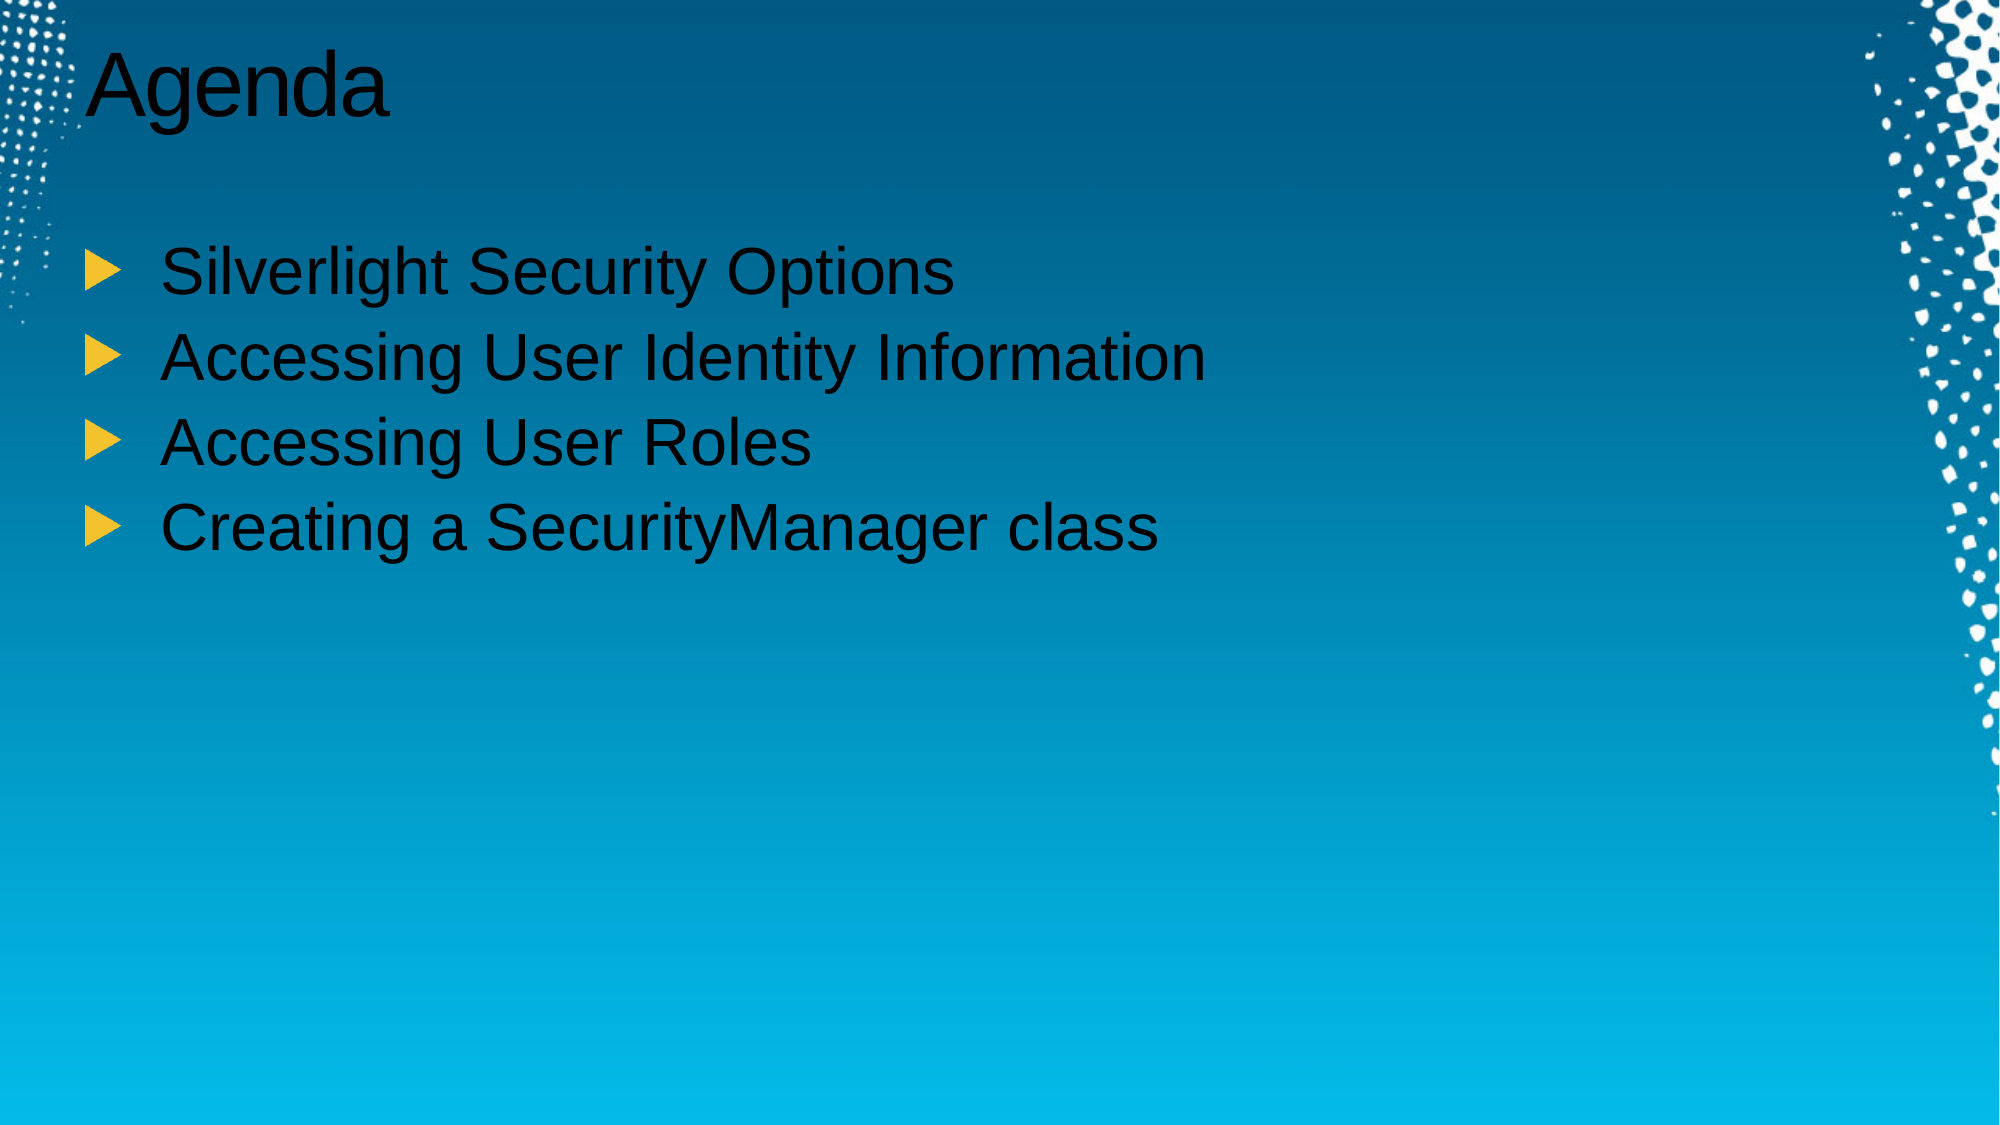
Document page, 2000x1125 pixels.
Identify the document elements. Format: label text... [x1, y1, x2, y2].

picture [1979, 657, 1995, 676]
picture [1942, 465, 1958, 483]
picture [1935, 0, 2000, 306]
picture [1982, 714, 1993, 729]
picture [1946, 525, 1956, 533]
picture [1898, 188, 1912, 198]
picture [18, 0, 29, 6]
picture [1942, 269, 1953, 276]
picture [1915, 109, 1924, 119]
picture [42, 31, 53, 39]
picture [1930, 291, 1941, 297]
picture [1952, 502, 1967, 516]
picture [34, 101, 43, 111]
picture [13, 41, 25, 49]
picture [47, 0, 57, 10]
picture [9, 84, 15, 91]
picture [1914, 308, 1929, 326]
picture [16, 143, 21, 151]
picture [0, 155, 5, 163]
picture [1988, 547, 2000, 561]
picture [1935, 431, 1946, 449]
picture [1926, 344, 1939, 358]
picture [28, 42, 36, 53]
picture [86, 250, 119, 289]
picture [1941, 324, 1952, 332]
picture [1994, 382, 2000, 391]
picture [1921, 0, 1934, 8]
picture [24, 72, 32, 79]
picture [3, 10, 11, 18]
picture [1974, 683, 1985, 694]
picture [33, 116, 40, 124]
picture [1928, 399, 1939, 415]
picture [1993, 321, 2000, 339]
picture [86, 506, 119, 545]
picture [0, 40, 9, 45]
title Agenda [85, 37, 1914, 138]
picture [1945, 213, 1955, 220]
picture [86, 420, 119, 459]
picture [41, 59, 48, 67]
picture [1968, 481, 1978, 492]
picture [55, 62, 62, 69]
picture [1935, 177, 1945, 189]
picture [1892, 212, 1902, 216]
picture [1914, 274, 1920, 291]
picture [1991, 747, 2000, 765]
picture [45, 16, 55, 24]
picture [1938, 122, 1950, 133]
picture [1969, 625, 1985, 642]
picture [6, 97, 12, 105]
picture [1992, 438, 2000, 448]
list Silverlight Security Options Accessing User Identity Information Accessing User Roles Creating a SecurityManager class [85, 237, 1914, 562]
picture [1991, 637, 2000, 652]
picture [1972, 570, 1986, 583]
picture [1922, 200, 1934, 207]
picture [1984, 349, 1992, 357]
picture [1925, 87, 1941, 99]
picture [17, 129, 23, 136]
picture [54, 76, 60, 83]
picture [18, 13, 26, 19]
picture [1963, 535, 1977, 550]
picture [1920, 257, 1932, 264]
picture [1972, 312, 1985, 322]
picture [38, 74, 47, 80]
picture [1995, 582, 2000, 595]
picture [1929, 27, 1945, 45]
picture [1990, 492, 2000, 505]
picture [1925, 141, 1935, 155]
picture [1948, 413, 1958, 424]
picture [1955, 246, 1965, 256]
picture [1955, 557, 1965, 573]
picture [1963, 278, 1976, 291]
picture [1963, 335, 1972, 344]
picture [1963, 589, 1976, 607]
picture [1953, 301, 1962, 312]
picture [86, 335, 119, 374]
picture [1981, 604, 2000, 620]
picture [1988, 691, 2000, 709]
picture [16, 22, 23, 34]
picture [11, 55, 21, 64]
picture [30, 14, 40, 23]
picture [1978, 517, 1987, 527]
picture [1946, 155, 1961, 167]
picture [43, 42, 49, 53]
picture [1980, 460, 1987, 469]
picture [26, 57, 34, 68]
picture [1889, 152, 1901, 166]
picture [31, 131, 37, 138]
picture [1914, 164, 1923, 177]
picture [1960, 392, 1970, 403]
picture [1957, 187, 1971, 200]
picture [58, 32, 66, 41]
picture [1973, 368, 1982, 380]
picture [1983, 404, 1992, 414]
picture [33, 88, 42, 97]
picture [1950, 359, 1960, 366]
picture [1970, 426, 1980, 436]
picture [10, 69, 17, 78]
picture [33, 0, 42, 10]
picture [29, 27, 38, 38]
picture [1919, 367, 1930, 378]
picture [0, 24, 9, 33]
picture [1958, 445, 1968, 460]
picture [1935, 379, 1948, 391]
picture [56, 47, 64, 55]
picture [1911, 223, 1918, 230]
picture [1932, 235, 1943, 241]
